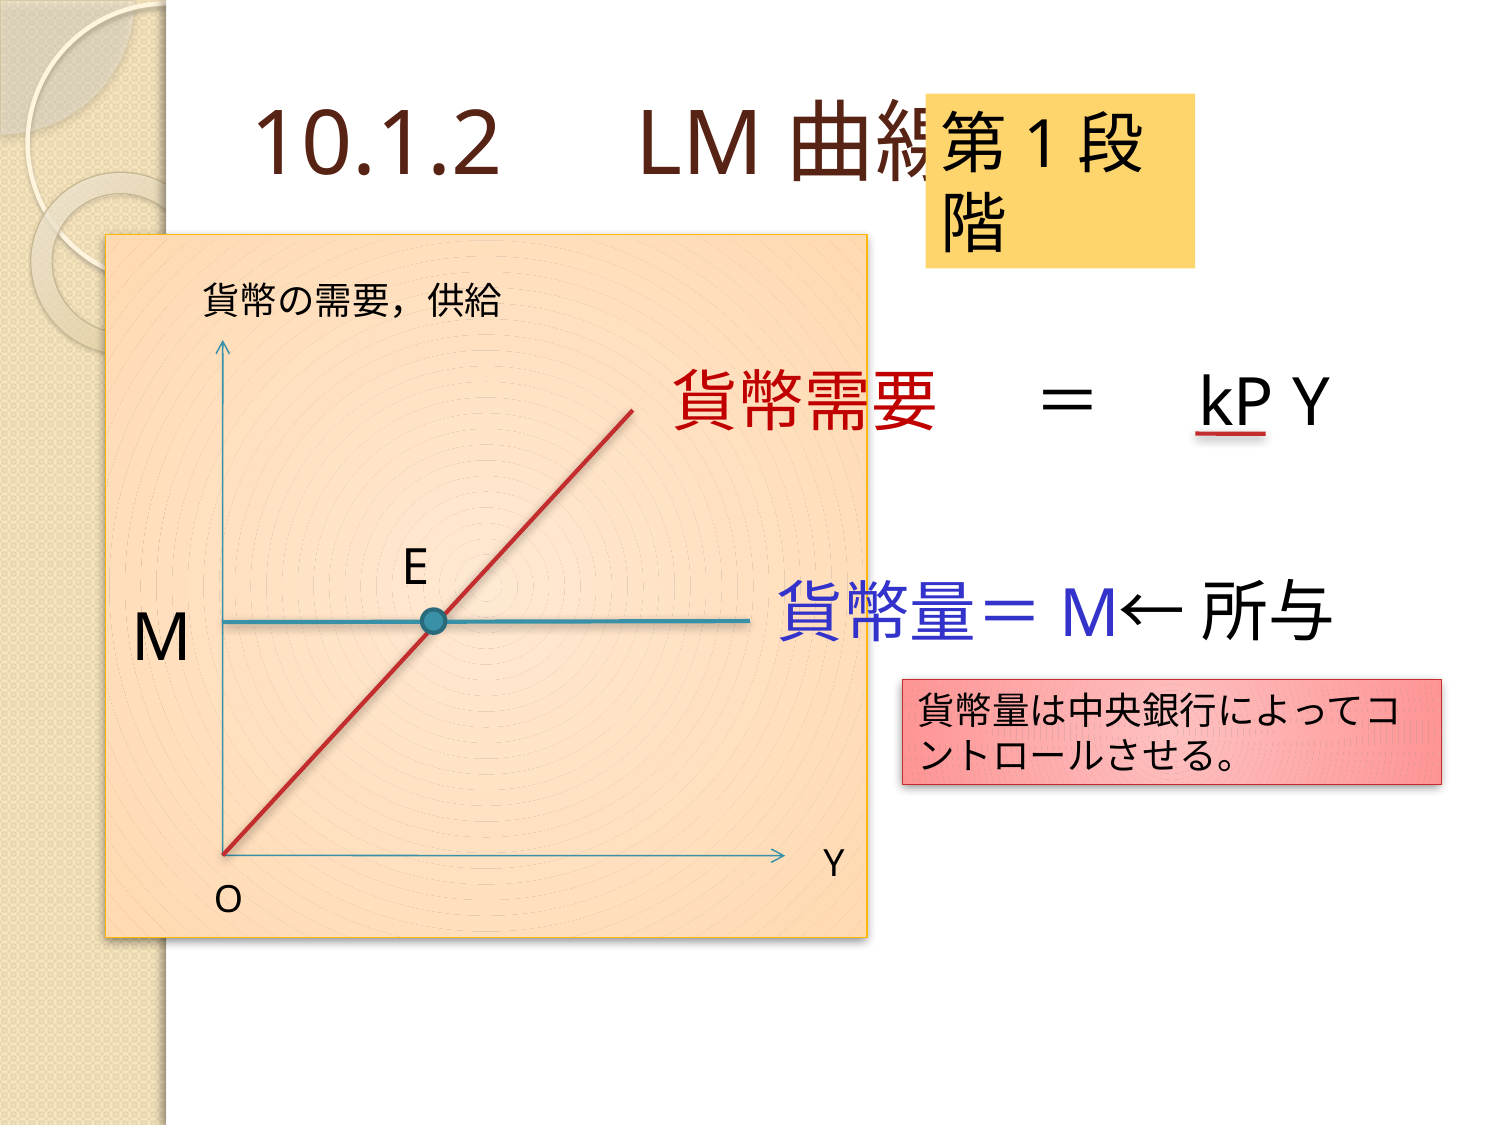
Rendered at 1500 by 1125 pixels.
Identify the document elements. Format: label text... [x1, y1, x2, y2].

text_box [105, 447, 868, 938]
text_box 第1段階 [925, 93, 1196, 269]
text_box Y [808, 831, 868, 892]
text_box kP [1183, 351, 1277, 447]
text_box 貨幣の需要，供給 [187, 269, 551, 330]
text_box ←所与 [1104, 561, 1363, 657]
text_box [105, 234, 868, 595]
title 10.1.2 LM曲線 [235, 45, 1466, 233]
text_box M [117, 609, 197, 681]
text_box O [199, 867, 258, 927]
text_box 貨幣量は中央銀行によってコントロールさせる。 [902, 679, 1442, 785]
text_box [204, 427, 651, 839]
text_box Y [1277, 351, 1442, 447]
text_box 貨幣量＝M [761, 562, 1184, 658]
text_box M [117, 585, 197, 595]
text_box ＝ [1019, 351, 1183, 447]
text_box 貨幣需要 [656, 351, 961, 447]
